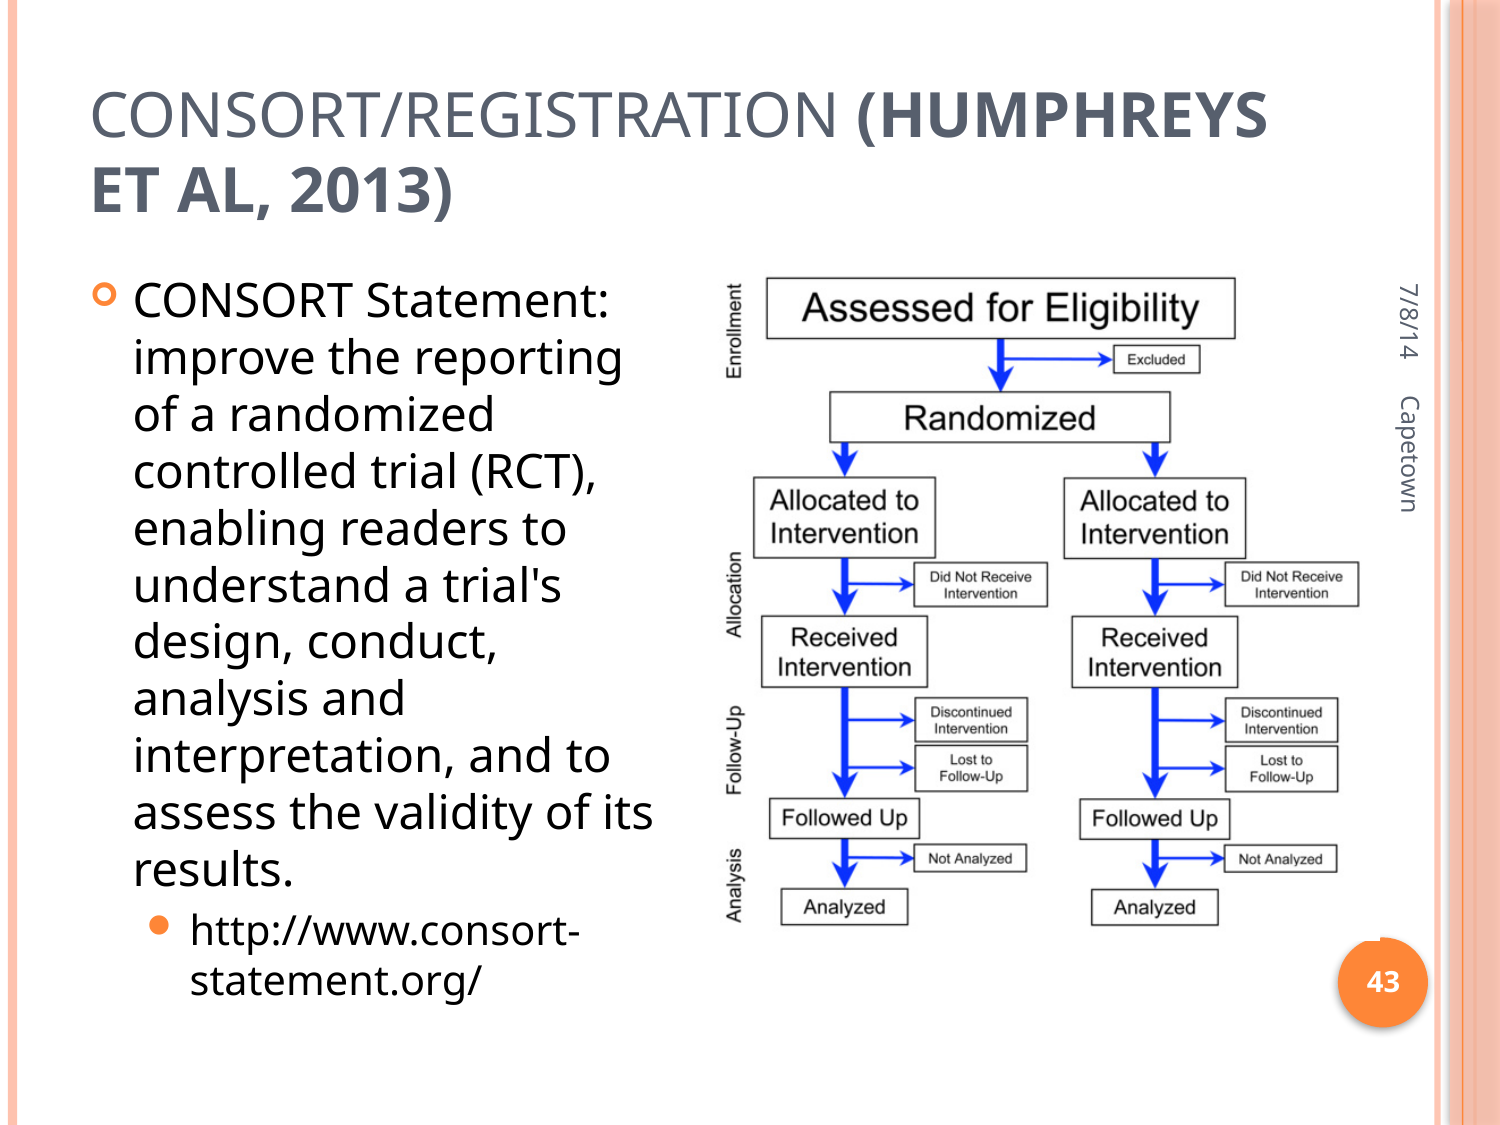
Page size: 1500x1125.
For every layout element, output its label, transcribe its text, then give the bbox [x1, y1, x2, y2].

slide_number 43 [1384, 940, 1434, 1027]
footer Capetown [1385, 380, 1440, 906]
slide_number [1378, 43, 1442, 374]
list CONSORT Statement: improve the reporting of a randomized controlled trial (RCT), enabling readers to understand a trial's design, conduct, analysis and interpretation, and to assess the validity of its results. http://www.consort-statement.org/ [75, 262, 675, 1013]
title Consort/Registration (Humphreys et al, 2013) [75, 45, 1300, 233]
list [699, 176, 1380, 1026]
